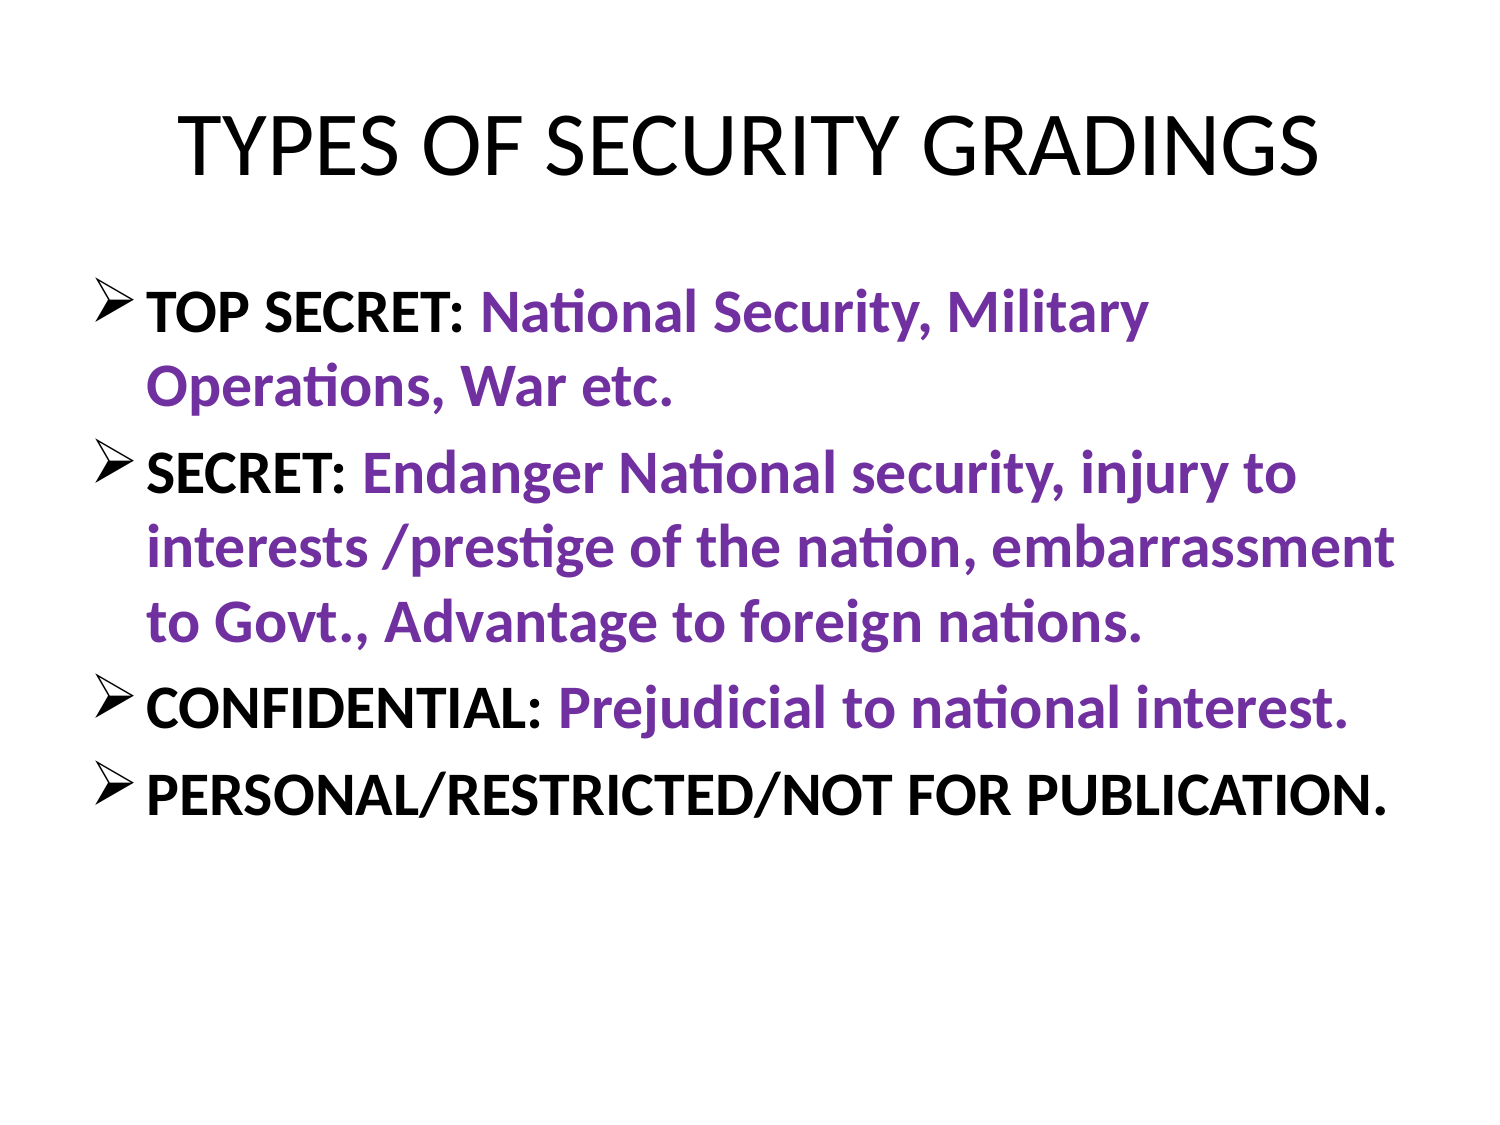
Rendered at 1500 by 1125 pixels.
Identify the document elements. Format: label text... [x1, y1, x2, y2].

list TOP SECRET: National Security, Military Operations, War etc. SECRET: Endanger National security, injury to interests /prestige of the nation, embarrassment to Govt., Advantage to foreign nations. CONFIDENTIAL: Prejudicial to national interest. PERSONAL/RESTRICTED/NOT FOR PUBLICATION. [75, 262, 1425, 1005]
title TYPES OF SECURITY GRADINGS [75, 45, 1425, 233]
